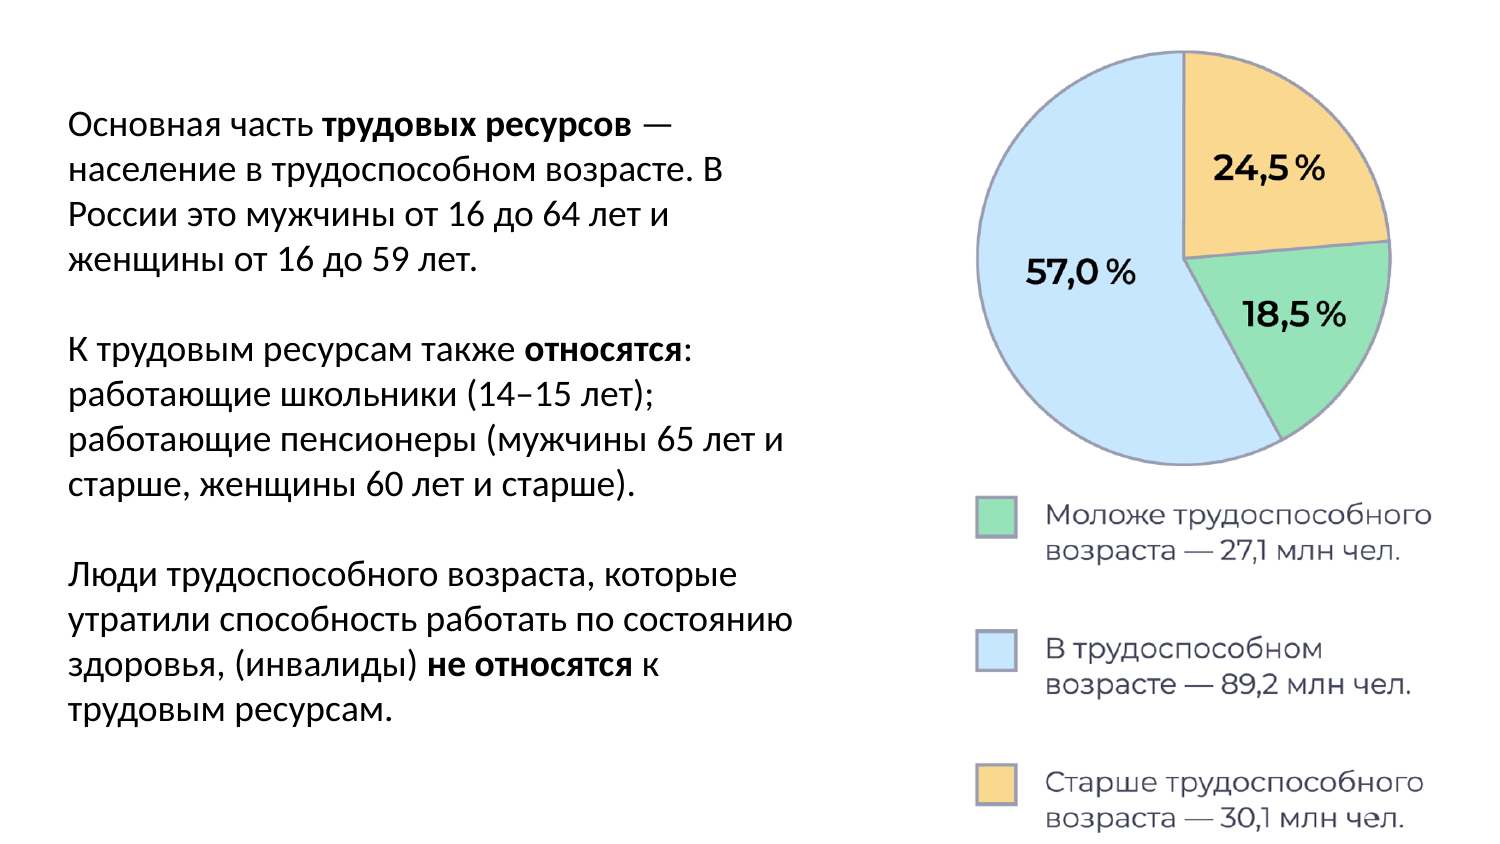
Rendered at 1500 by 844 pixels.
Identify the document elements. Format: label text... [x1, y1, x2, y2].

picture [950, 31, 1436, 484]
picture [950, 490, 1448, 844]
text_box Основная часть трудовых ресурсов — население в трудоспособном возрасте. В России это мужчины от 16 до 64 лет и женщины от 16 до 59 лет. К трудовым ресурсам также относятся: работающие школьники (14–15 лет); работающие пенсионеры (мужчины 65 лет и старше, женщины 60 лет и старше). Люди трудоспособного возраста, которые утратили способность работать по состоянию здоровья, (инвалиды) не относятся к трудовым ресурсам. [53, 91, 821, 781]
